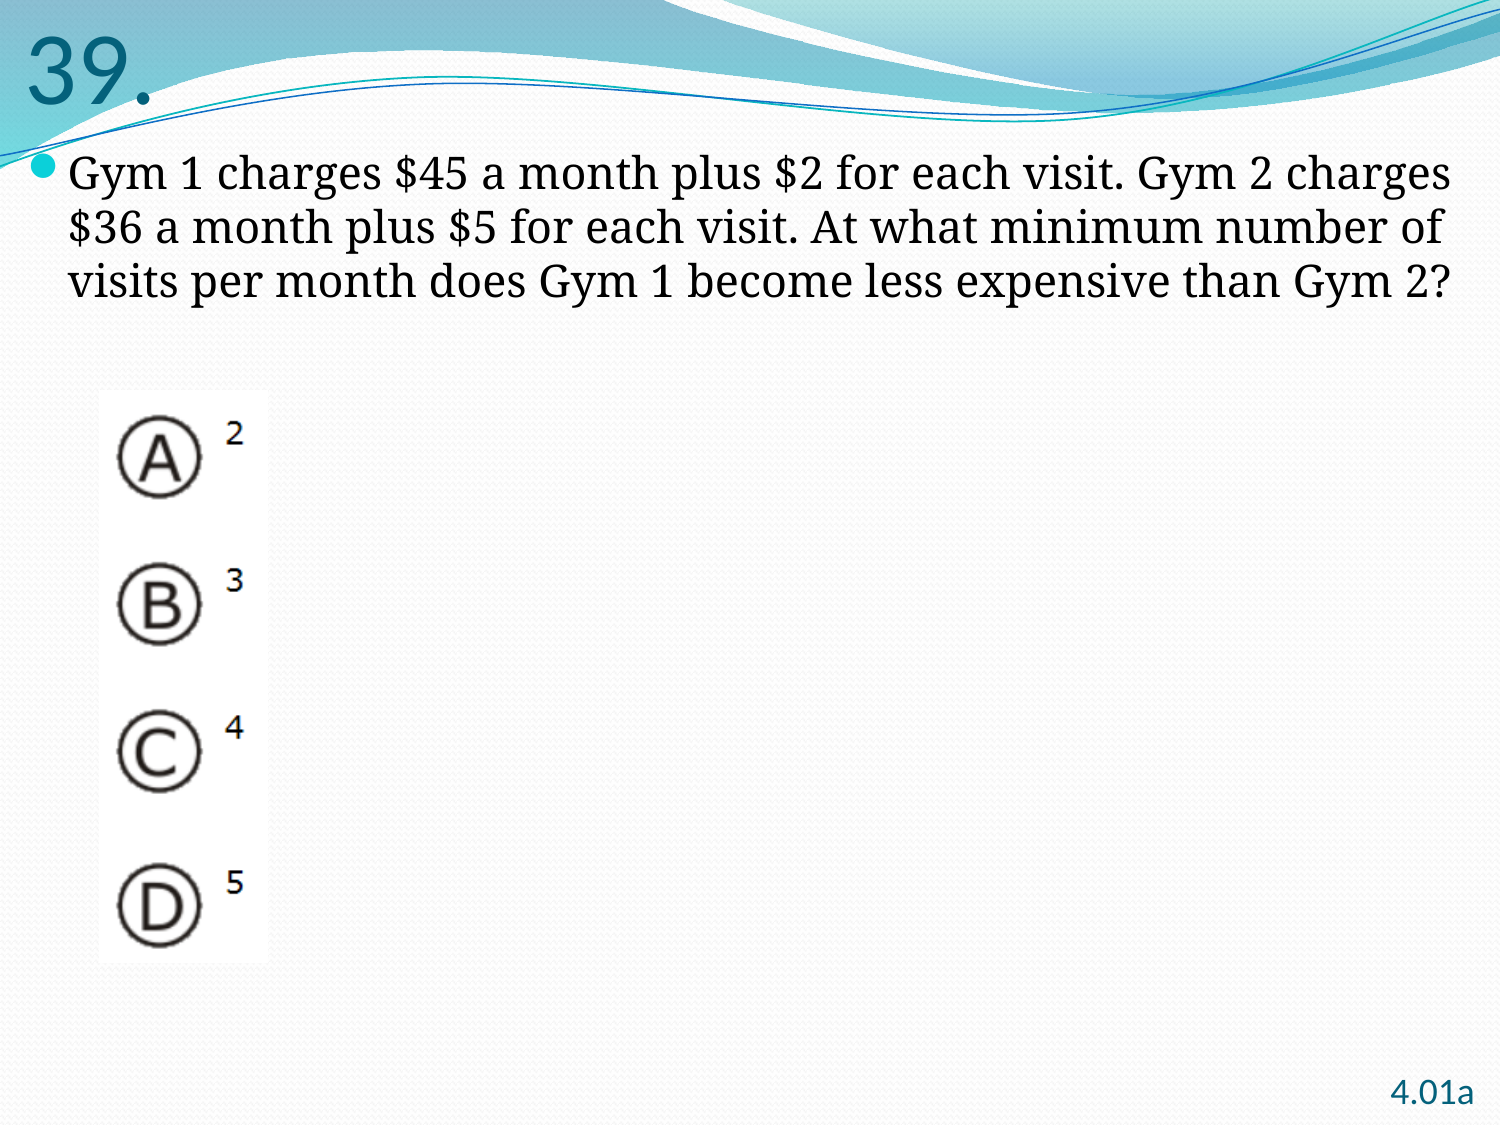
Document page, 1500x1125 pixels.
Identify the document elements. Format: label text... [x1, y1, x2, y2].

list Gym 1 charges $45 a month plus $2 for each visit. Gym 2 charges $36 a month plus $5 for each visit. At what minimum number of visits per month does Gym 1 become less expensive than Gym 2? [12, 137, 1472, 350]
title 39. [24, 0, 1375, 125]
picture [99, 390, 268, 963]
text_box 4.01a [124, 924, 1475, 1113]
